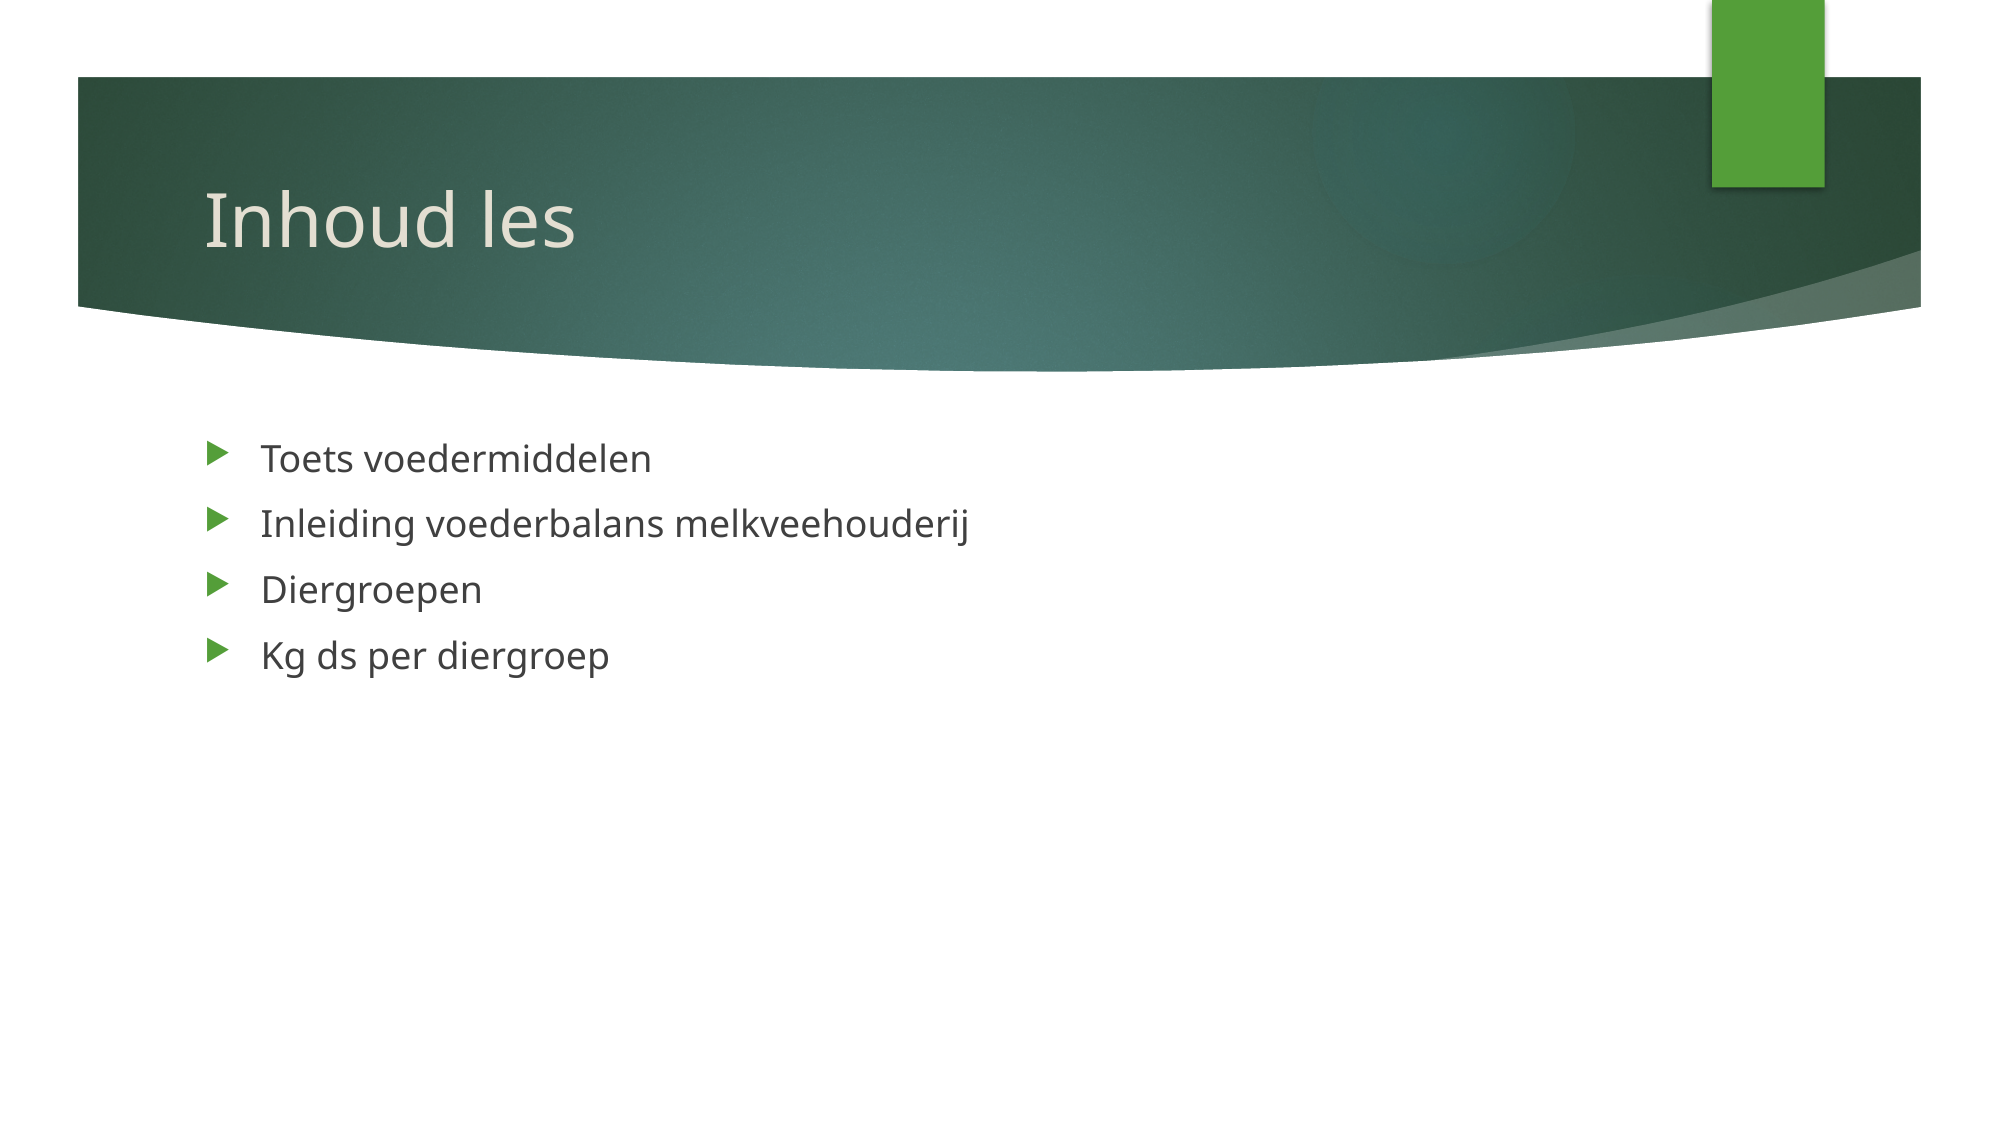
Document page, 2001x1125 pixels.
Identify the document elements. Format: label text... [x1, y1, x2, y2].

list Toets voedermiddelen Inleiding voederbalans melkveehouderij Diergroepen Kg ds per diergroep [189, 427, 1638, 988]
title Inhoud les [189, 159, 1627, 276]
